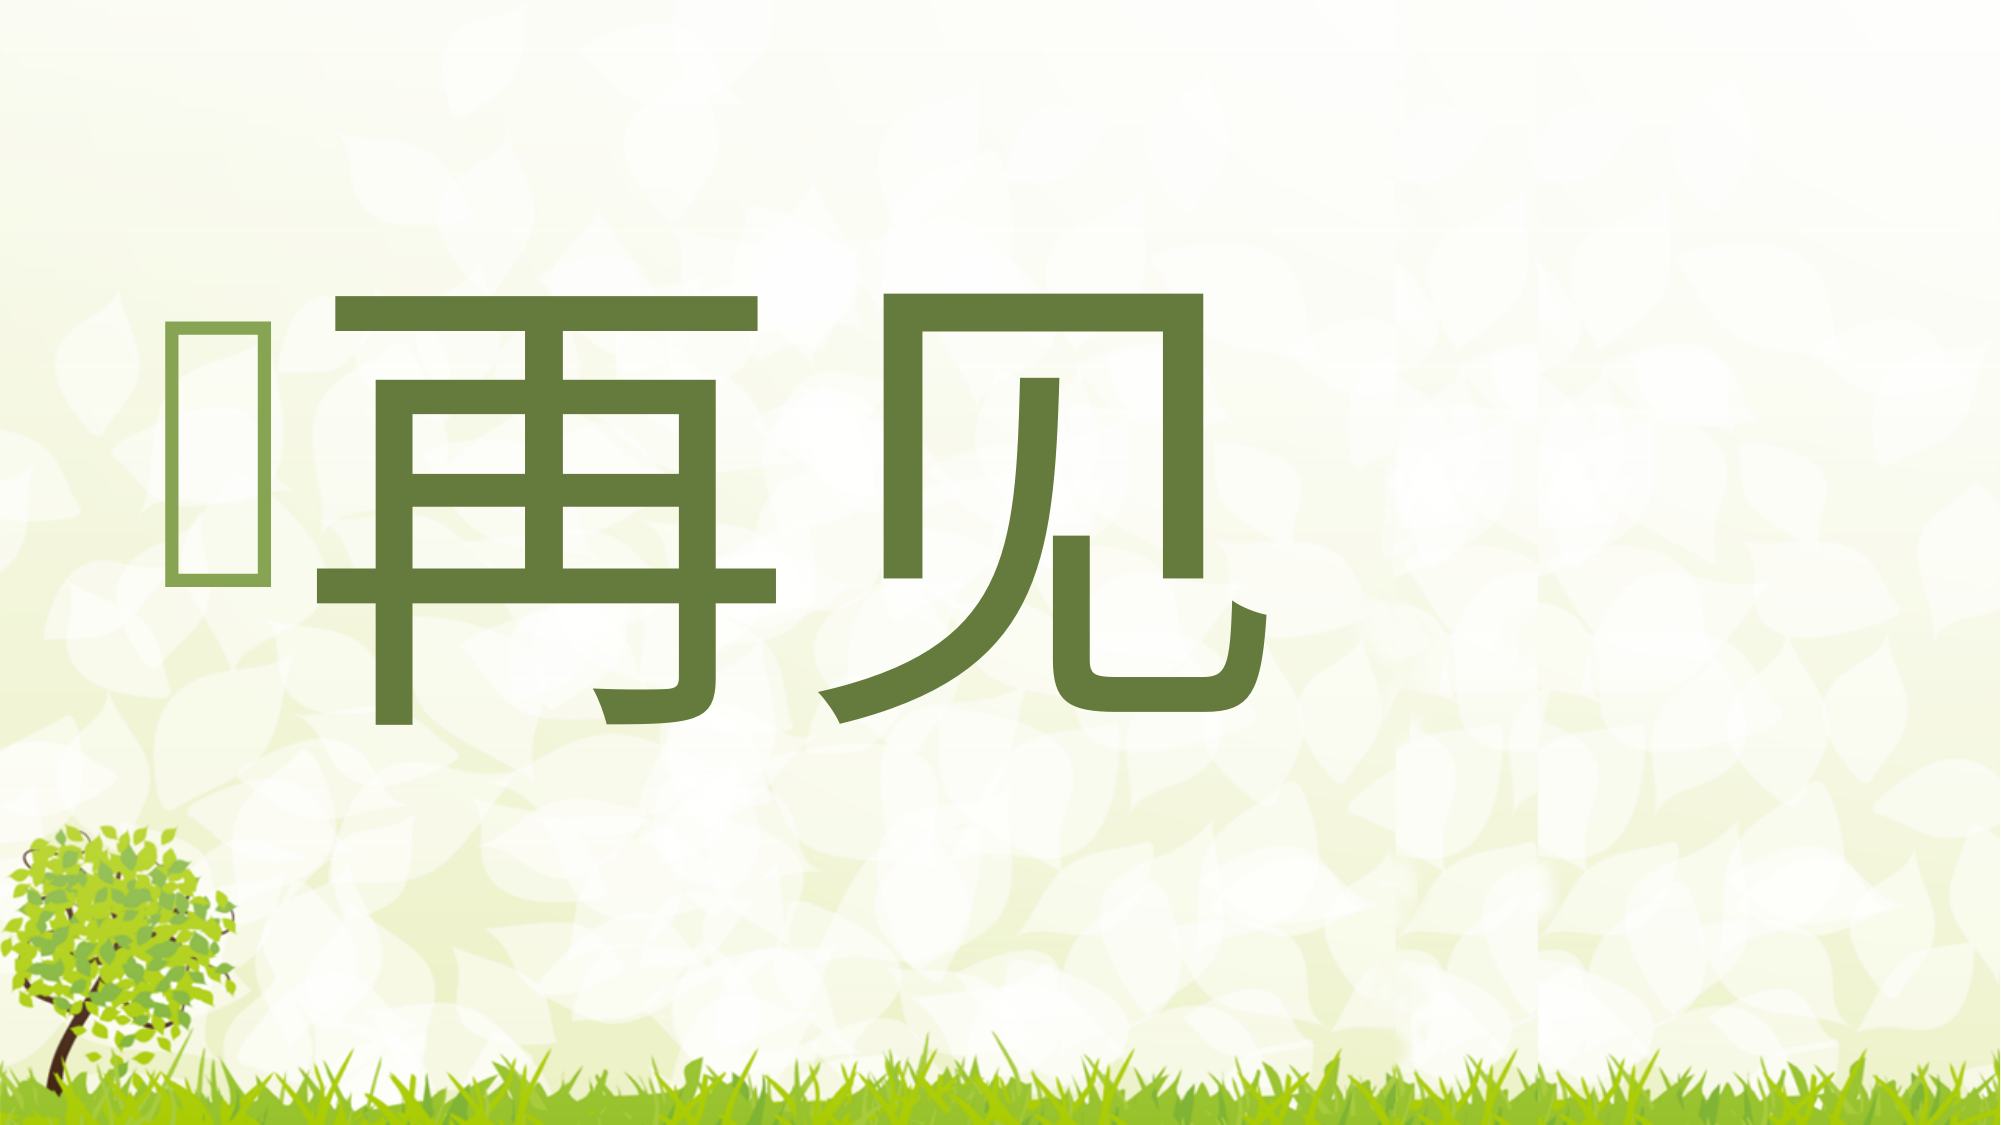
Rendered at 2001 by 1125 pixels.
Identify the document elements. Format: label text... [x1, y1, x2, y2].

list 再见 [137, 246, 1863, 815]
picture [0, 0, 2001, 1125]
